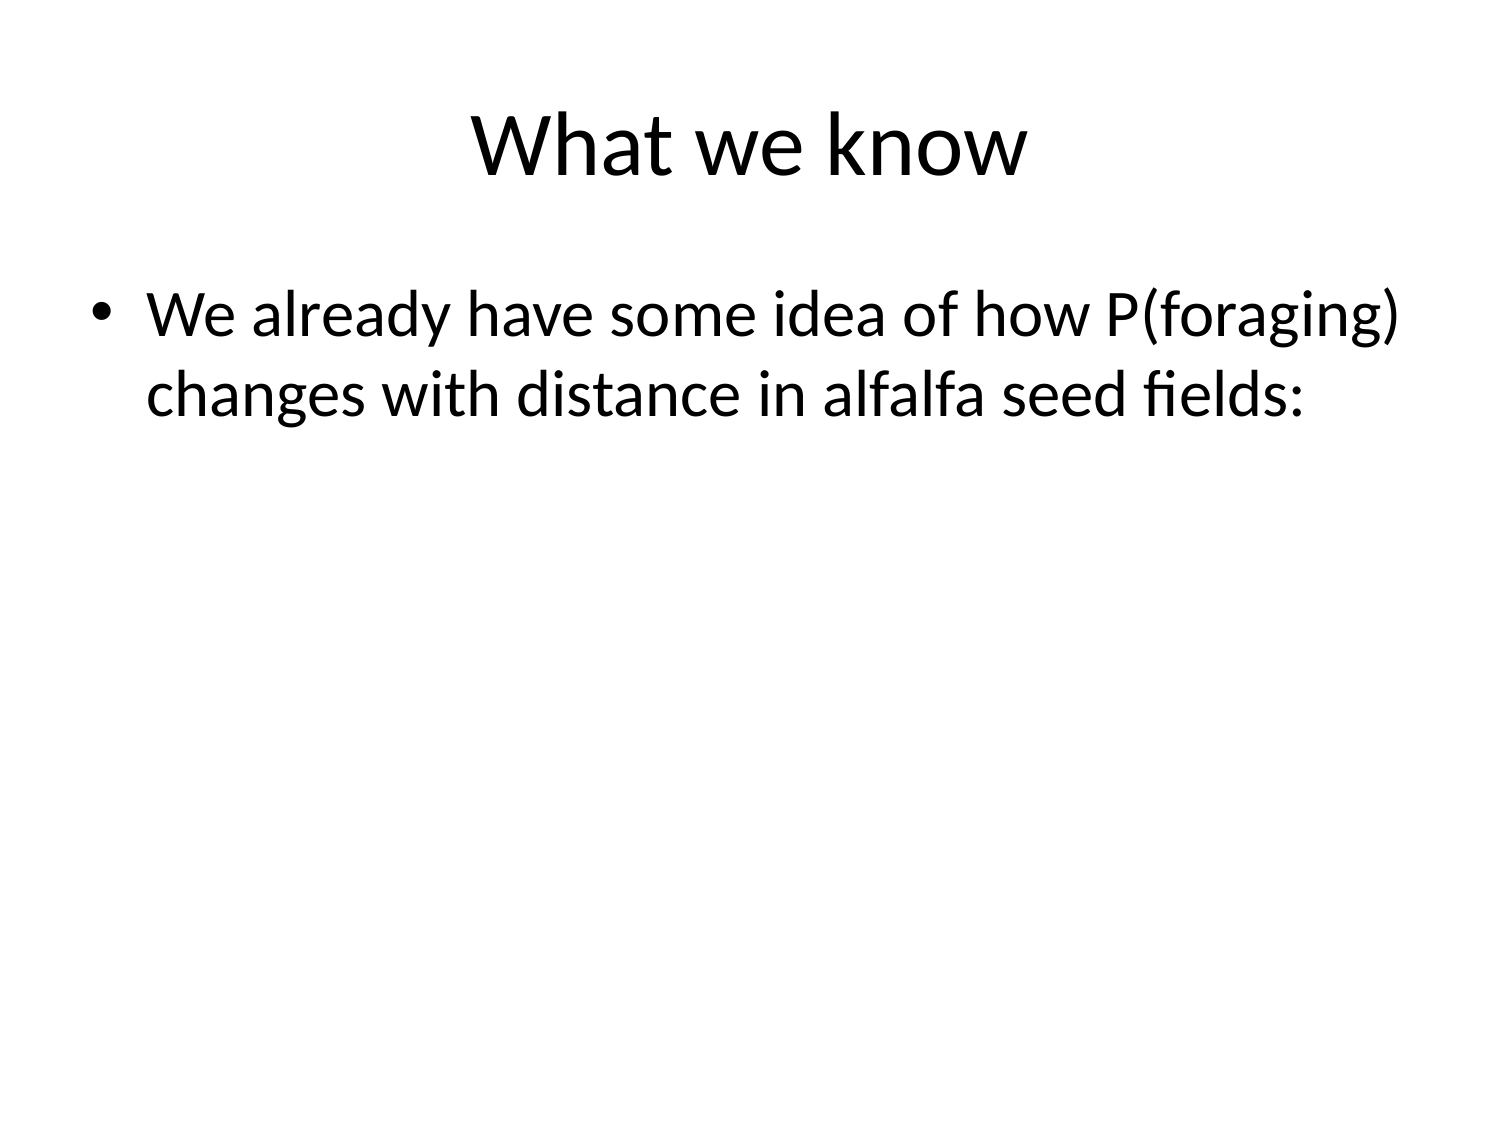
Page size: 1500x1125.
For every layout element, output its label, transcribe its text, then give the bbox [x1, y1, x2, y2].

title What we know [75, 45, 1425, 233]
list We already have some idea of how P(foraging) changes with distance in alfalfa seed fields: [75, 262, 1425, 1005]
